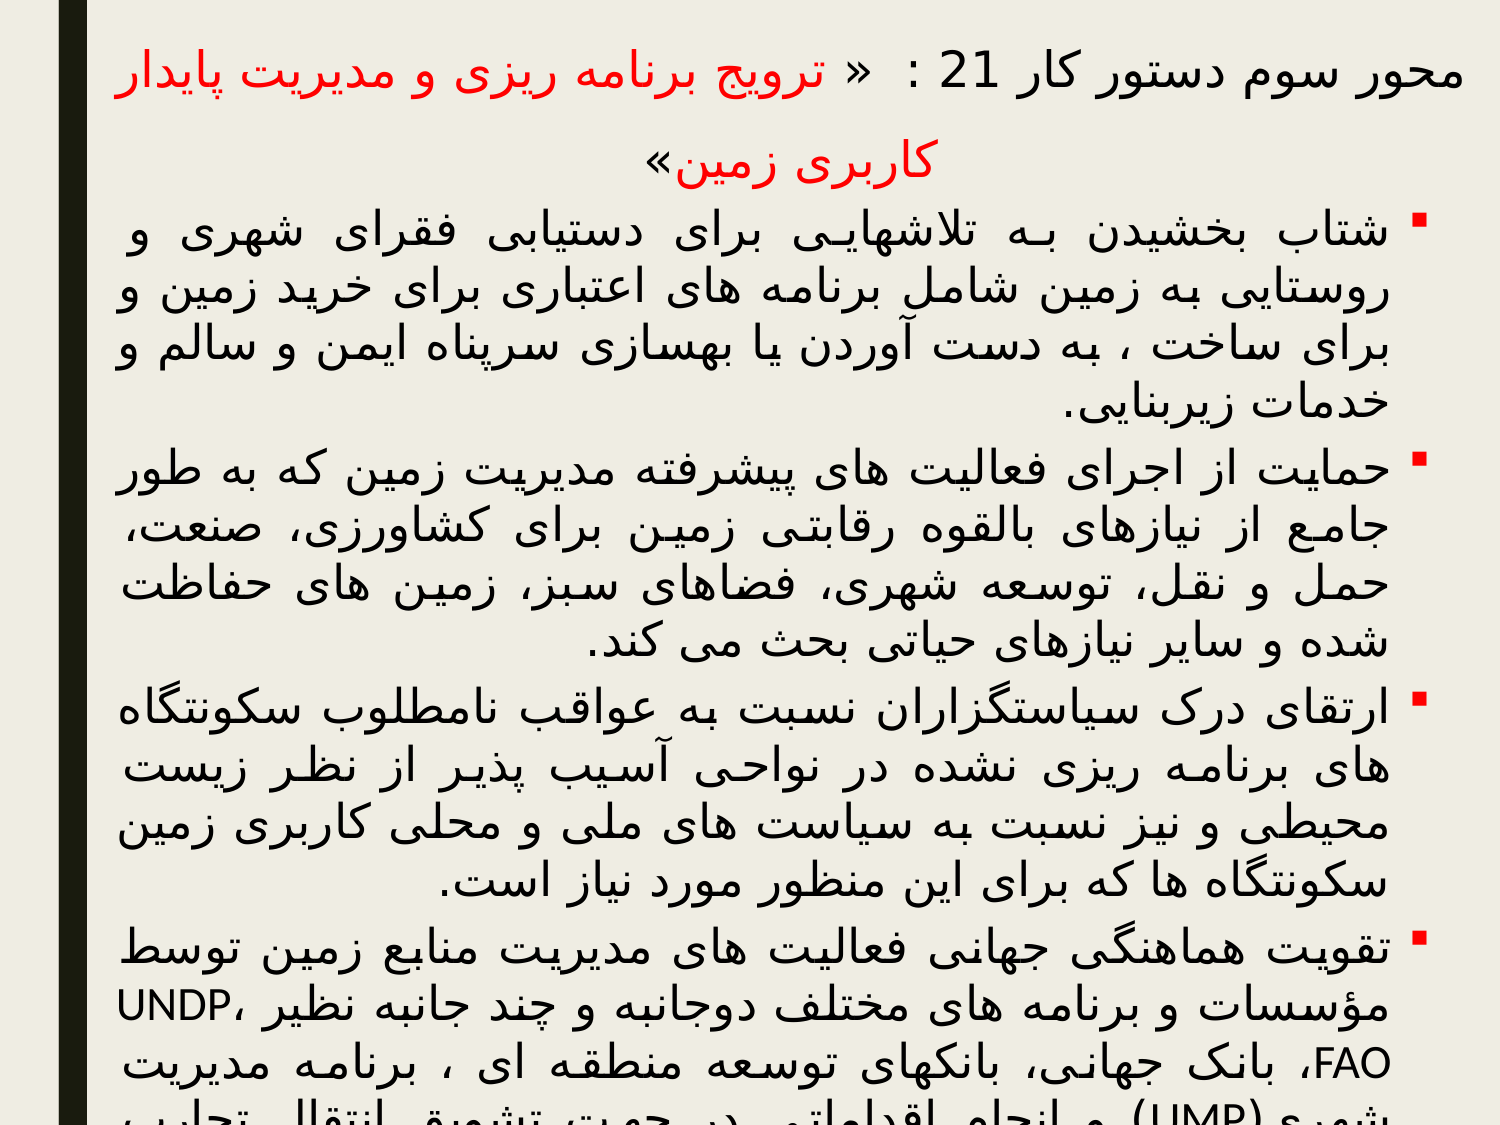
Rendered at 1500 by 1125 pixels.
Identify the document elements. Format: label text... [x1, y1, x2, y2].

text_box محور سوم دستور کار 21 : « ترویج برنامه ریزی و مدیریت پایدار کاربری زمین» شتاب بخشیدن به تلاشهایی برای دستیابی فقرای شهری و روستایی به زمین شامل برنامه های اعتباری برای خرید زمین و برای ساخت ، به دست آوردن یا بهسازی سرپناه ایمن و سالم و خدمات زیربنایی. حمایت از اجرای فعالیت های پیشرفته مدیریت زمین که به طور جامع از نیازهای بالقوه رقابتی زمین برای کشاورزی، صنعت، حمل و نقل، توسعه شهری، فضاهای سبز، زمین های حفاظت شده و سایر نیازهای حیاتی بحث می کند. ارتقای درک سیاستگزاران نسبت به عواقب نامطلوب سکونتگاه های برنامه ریزی نشده در نواحی آسیب پذیر از نظر زیست محیطی و نیز نسبت به سیاست های ملی و محلی کاربری زمین سکونتگاه ها که برای این منظور مورد نیاز است. تقویت هماهنگی جهانی فعالیت های مدیریت منابع زمین توسط مؤسسات و برنامه های مختلف دوجانبه و چند جانبه نظیر UNDP، FAO، بانک جهانی، بانکهای توسعه منطقه ای ، برنامه مدیریت شهری(UMP) و انجام اقداماتی در جهت تشویق انتقال تجارب عملی در مورد فعالیت های مدیریت پایدار زمین به سایر کشورهای در حال توسعه. با توجه موارد مذکور، در دستور کار 21 توصیه های فراوانی در زمینه برنامه ریزی و مدیریت پایدار کاربری مطلوب زمین شده است. [100, 0, 1483, 1125]
